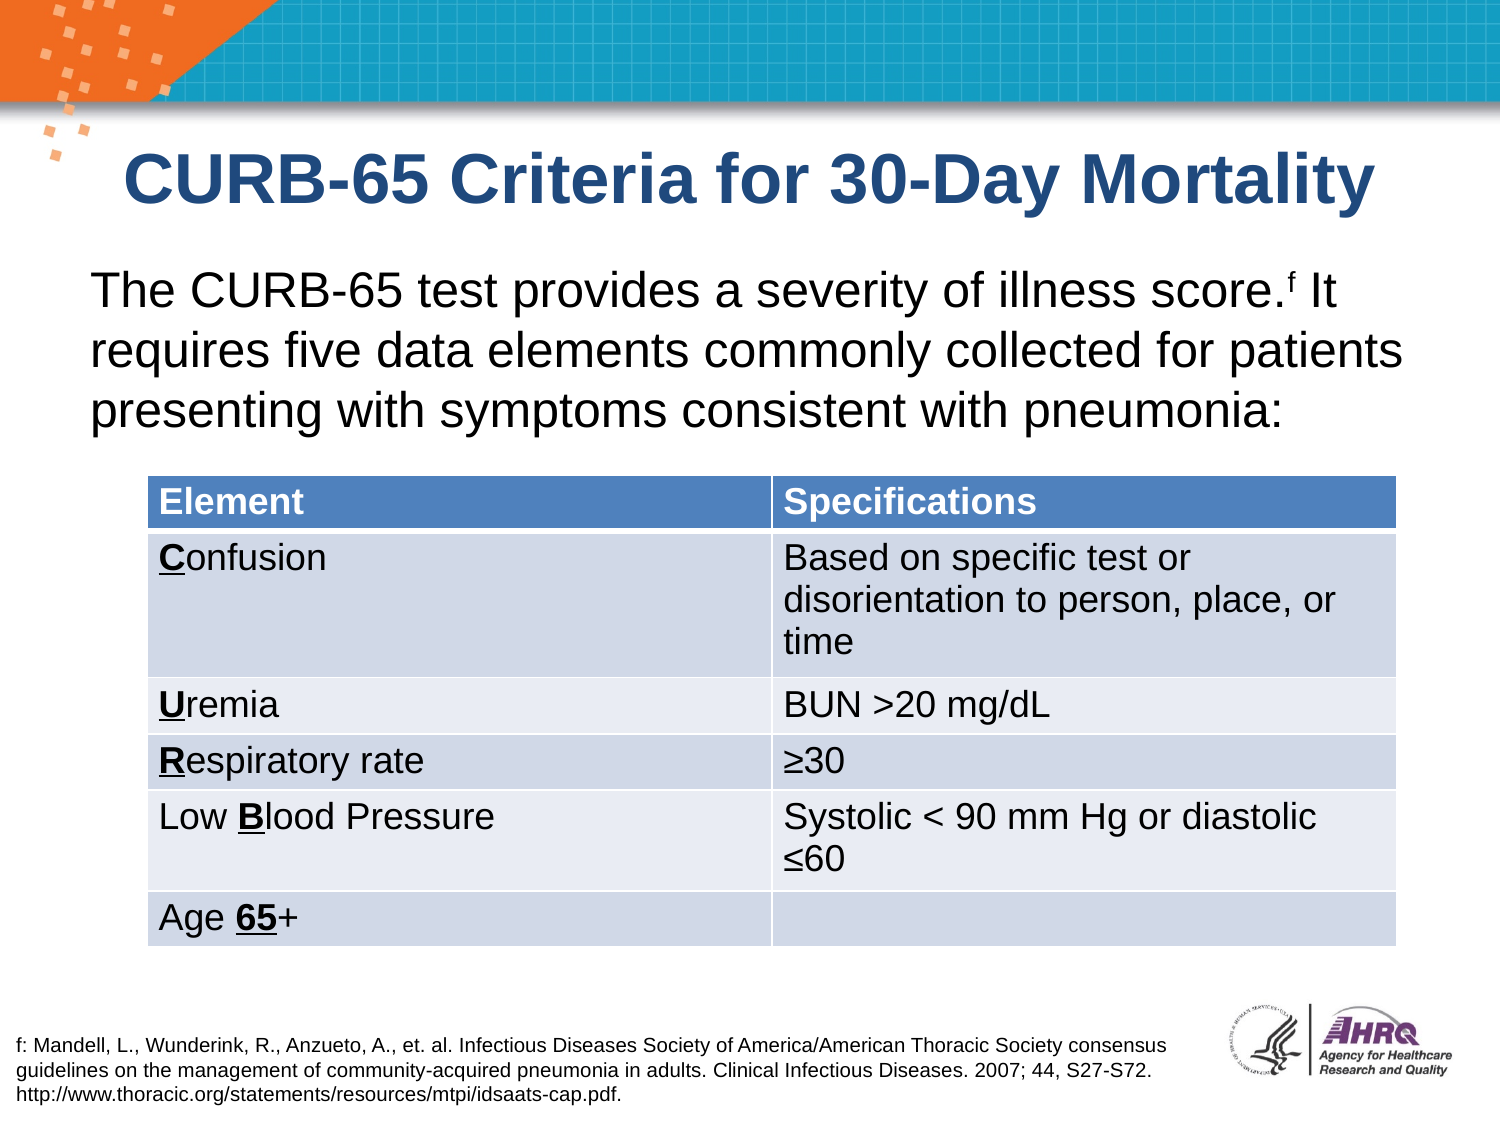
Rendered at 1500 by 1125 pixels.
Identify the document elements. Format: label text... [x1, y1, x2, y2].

table_cell Uremia [148, 678, 771, 733]
title CURB-65 Criteria for 30-Day Mortality [75, 125, 1425, 227]
picture [0, 0, 1500, 168]
table_cell Systolic < 90 mm Hg or diastolic ≤60 [773, 791, 1396, 890]
table_cell Confusion [148, 534, 771, 677]
table_cell Respiratory rate [148, 735, 771, 789]
table_cell [773, 892, 1396, 946]
text_box f: Mandell, L., Wunderink, R., Anzueto, A., et. al. Infectious Diseases Society of America/American Thoracic Society consensus guidelines on the management of community-acquired pneumonia in adults. Clinical Infectious Diseases. 2007; 44, S27-S72. http://www.thoracic.org/statements/resources/mtpi/idsaats-cap.pdf. [1, 1025, 1200, 1114]
table_header Element [148, 476, 771, 528]
table_cell ≥30 [773, 735, 1396, 789]
table_cell Age 65+ [148, 892, 771, 946]
table_cell Low Blood Pressure [148, 791, 771, 890]
table_cell Based on specific test or disorientation to person, place, or time [773, 534, 1396, 677]
picture [1224, 999, 1457, 1081]
table_cell BUN >20 mg/dL [773, 678, 1396, 733]
list The CURB-65 test provides a severity of illness score.f It requires five data elements commonly collected for patients presenting with symptoms consistent with pneumonia: [75, 249, 1425, 463]
table_header Specifications [773, 476, 1396, 528]
